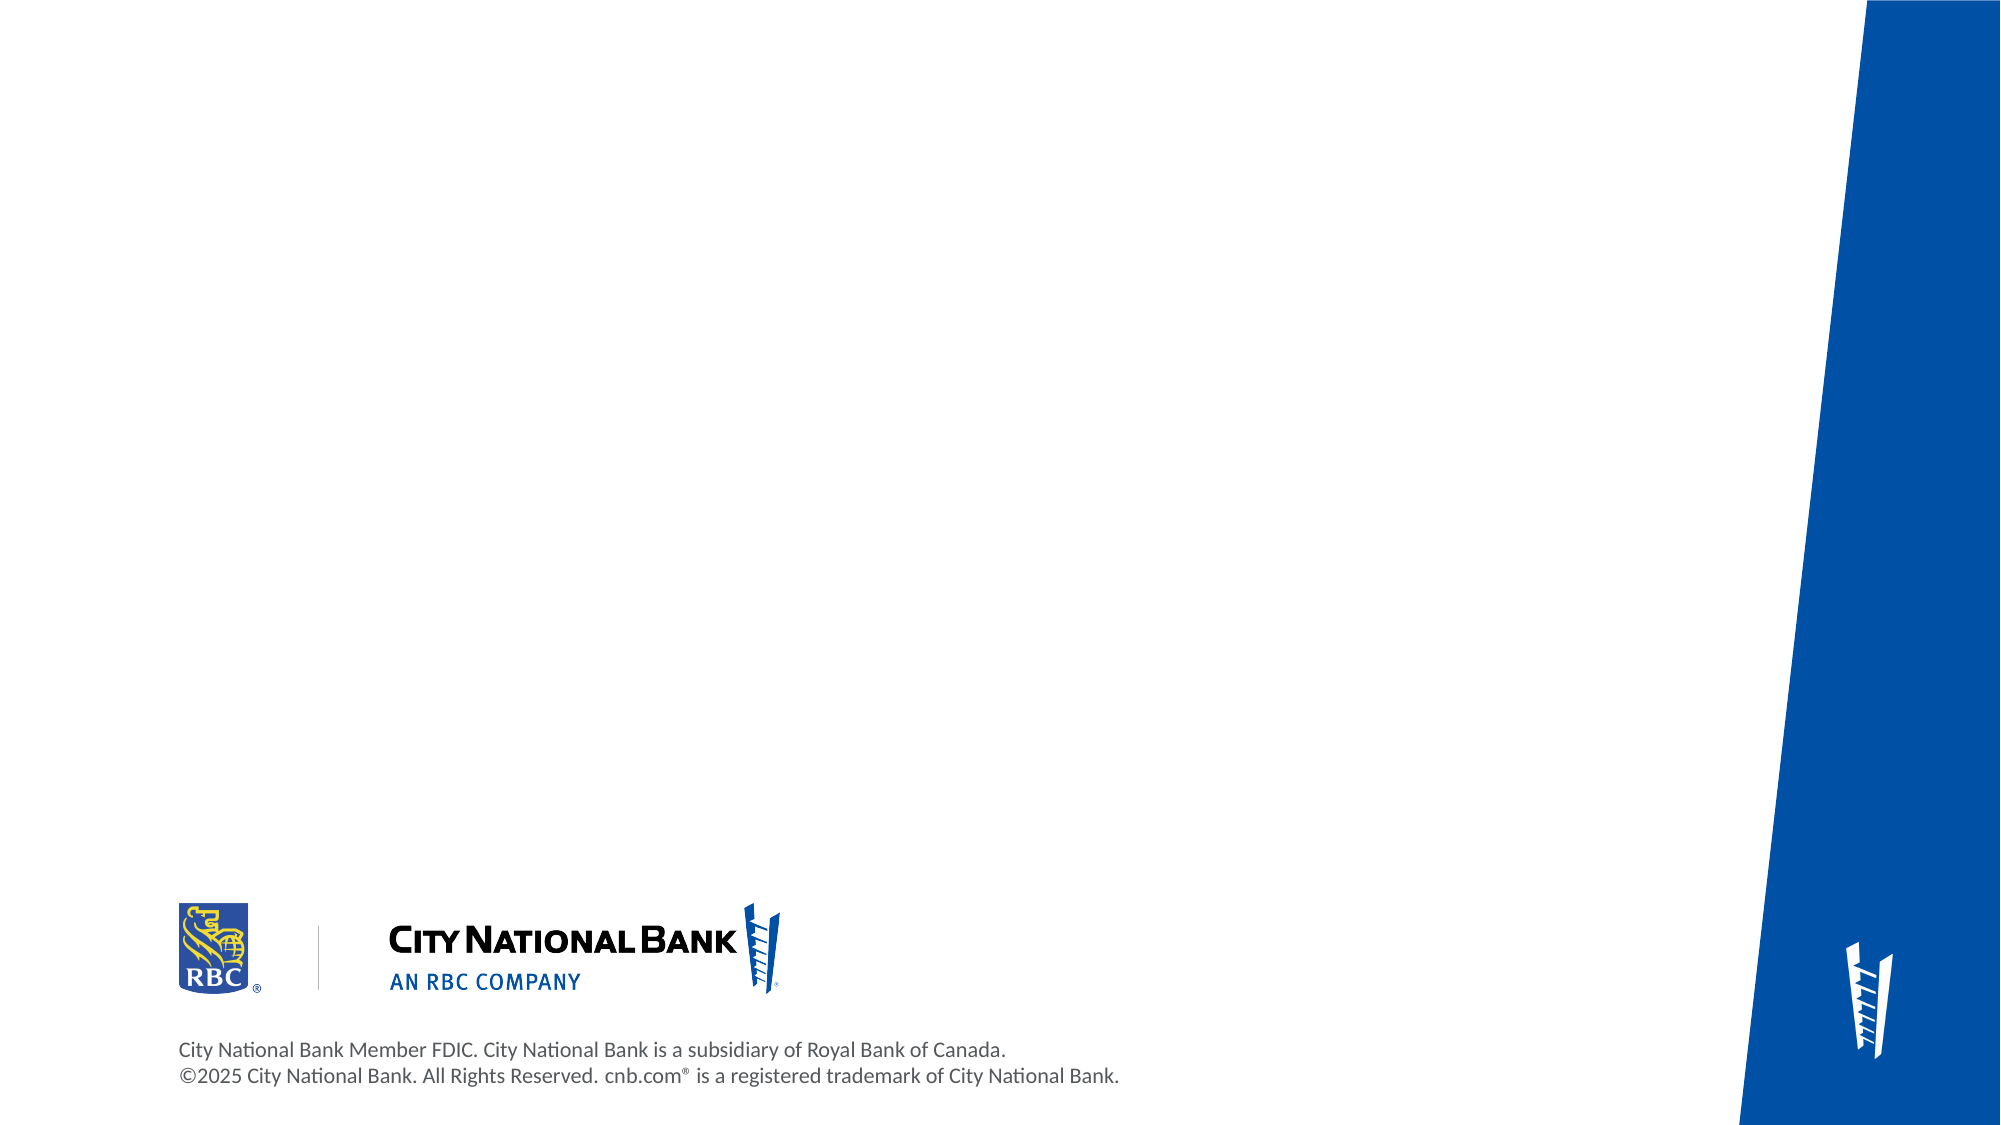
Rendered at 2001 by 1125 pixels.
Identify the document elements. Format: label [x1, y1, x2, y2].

picture [179, 903, 780, 994]
picture [1846, 942, 1893, 1059]
